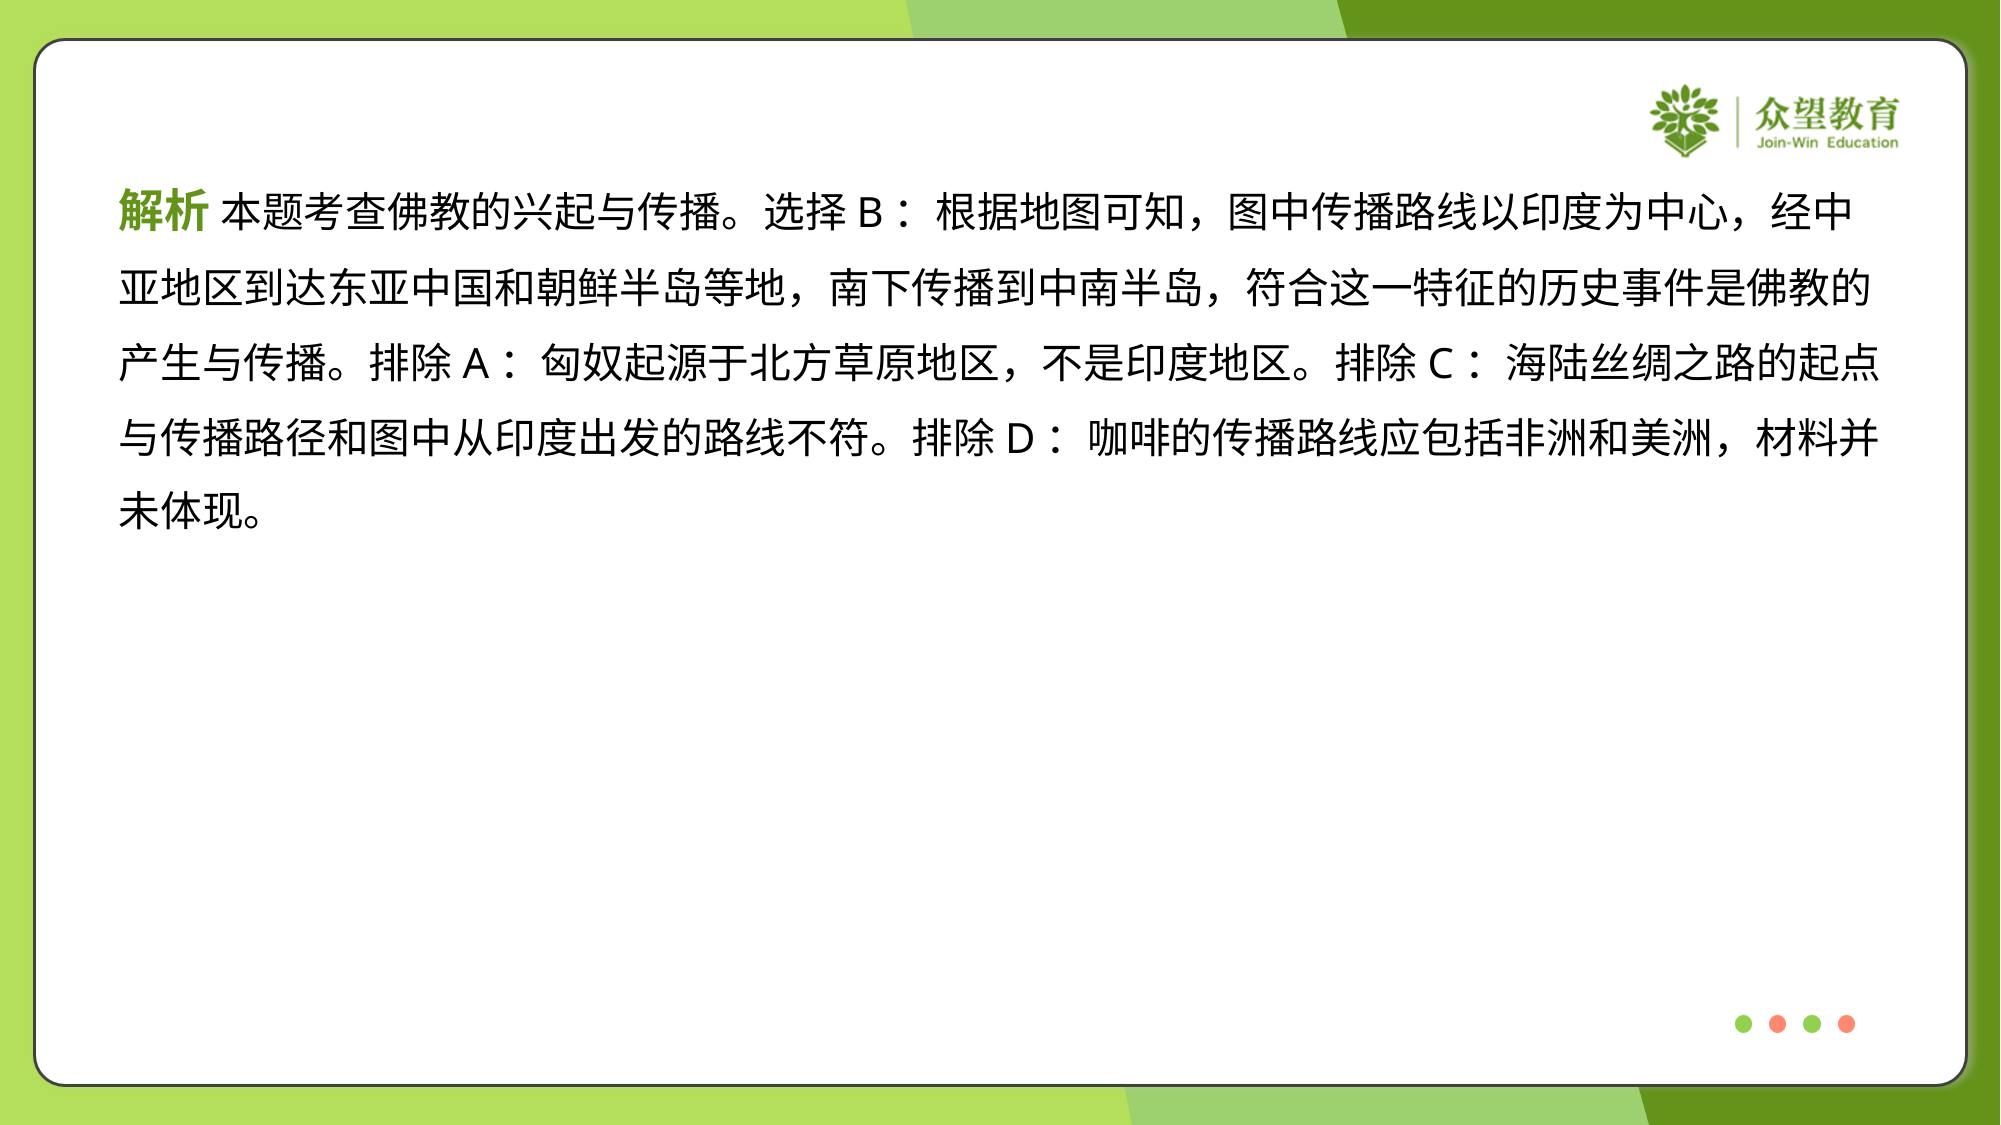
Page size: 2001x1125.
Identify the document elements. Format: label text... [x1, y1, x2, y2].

picture [0, 0, 2000, 1125]
text_box 解析 本题考查佛教的兴起与传播。选择B：根据地图可知，图中传播路线以印度为中心，经中 亚地区到达东亚中国和朝鲜半岛等地，南下传播到中南半岛，符合这一特征的历史事件是佛教的 产生与传播。排除A：匈奴起源于北方草原地区，不是印度地区。排除C：海陆丝绸之路的起点 与传播路径和图中从印度出发的路线不符。排除D：咖啡的传播路线应包括非洲和美洲，材料并 未体现。 [118, 159, 1883, 527]
